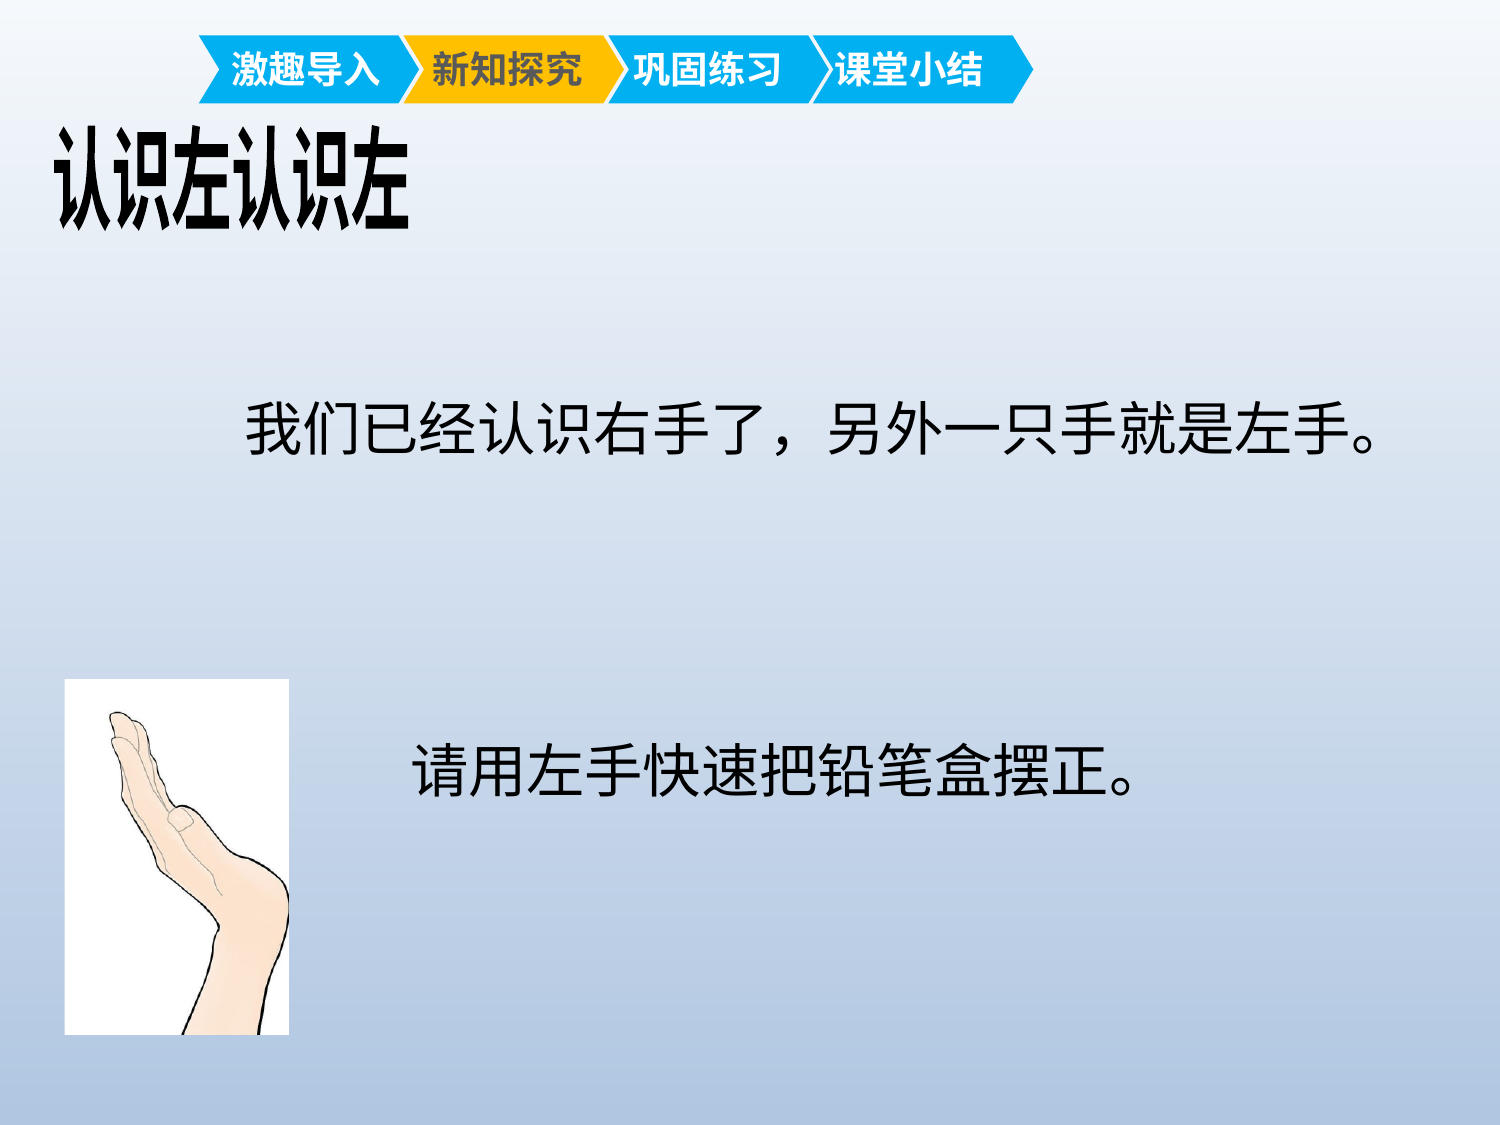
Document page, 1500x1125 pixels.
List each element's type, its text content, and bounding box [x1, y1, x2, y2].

text_box 请用左手快速把铅笔盒摆正。 [395, 692, 1315, 812]
text_box [812, 35, 1034, 104]
text_box [198, 35, 402, 104]
picture [64, 679, 289, 1035]
text_box 我们已经认识右手了，另外一只手就是左手。 [229, 349, 1492, 480]
text_box [403, 35, 606, 104]
text_box 巩固练习 [601, 38, 799, 99]
text_box 课堂小结 [802, 38, 1000, 99]
text_box 新知探究 [400, 38, 598, 99]
text_box 激趣导入 [199, 38, 397, 99]
text_box [608, 35, 811, 104]
